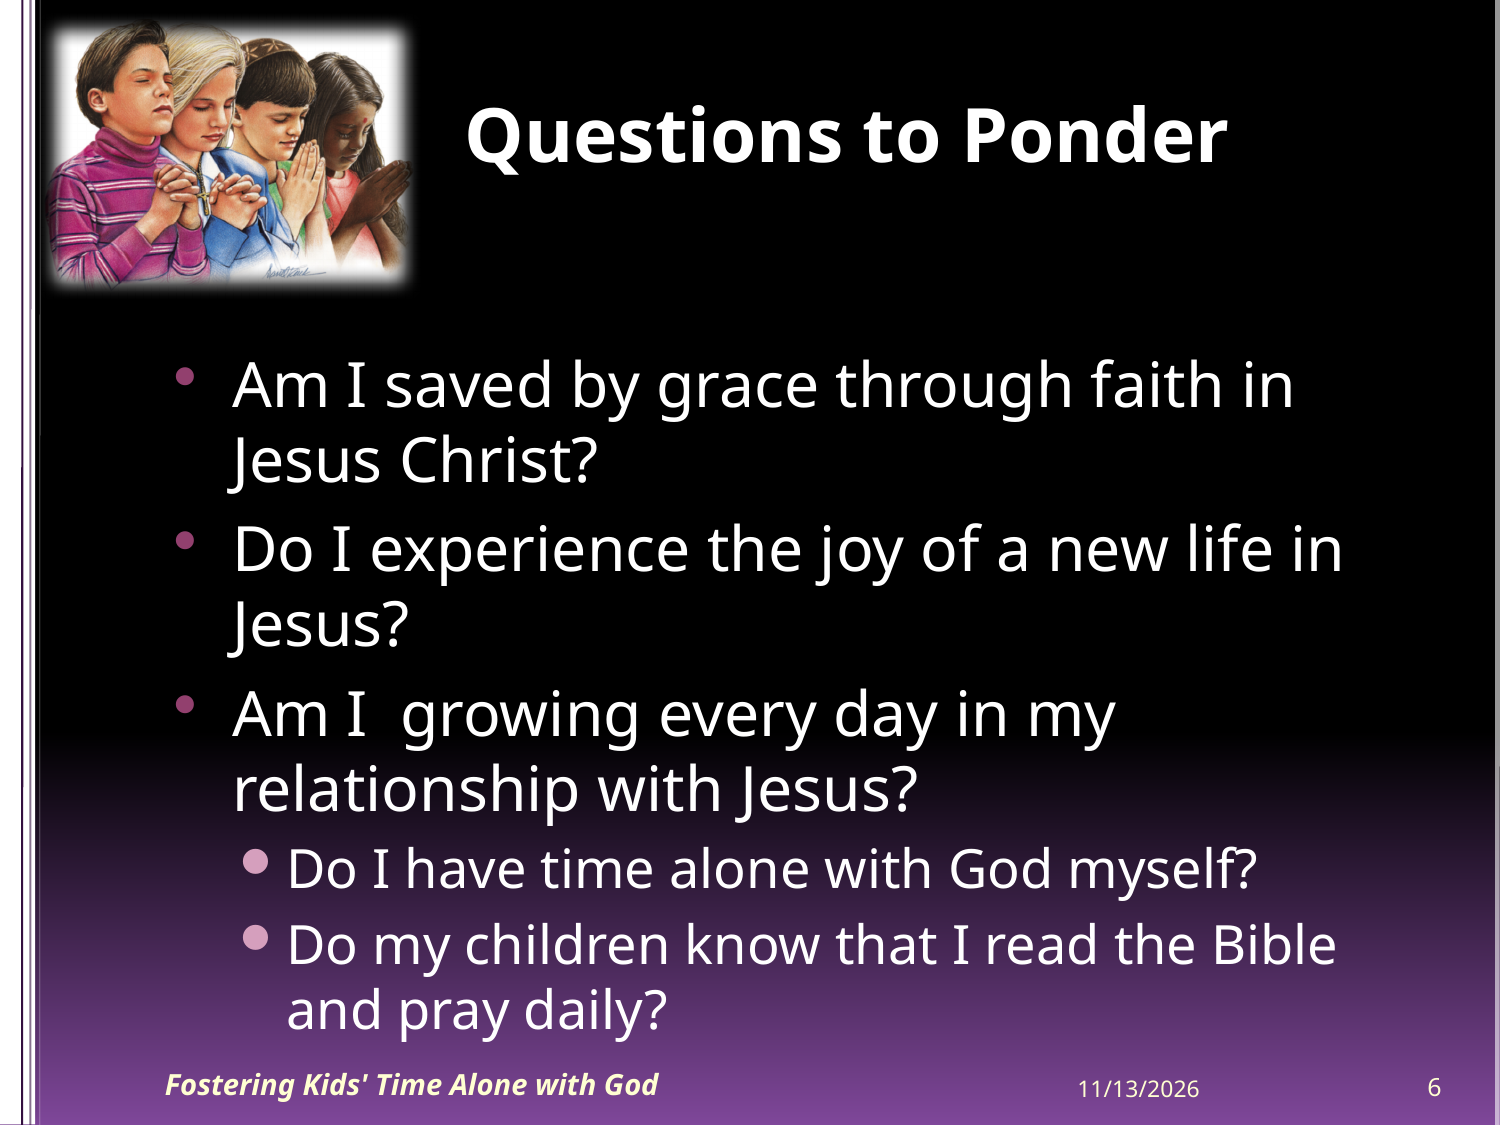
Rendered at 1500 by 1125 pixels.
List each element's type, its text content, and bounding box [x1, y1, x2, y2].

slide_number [1063, 1053, 1412, 1114]
list Am I saved by grace through faith in Jesus Christ? Do I experience the joy of a new life in Jesus? Am I growing every day in my relationship with Jesus? Do I have time alone with God myself? Do my children know that I read the Bible and pray daily? [150, 337, 1425, 1053]
picture [48, 23, 411, 289]
slide_number 6 [1412, 1053, 1488, 1114]
title Questions to Ponder [450, 37, 1450, 229]
footer Fostering Kids' Time Alone with God [150, 1053, 1063, 1114]
